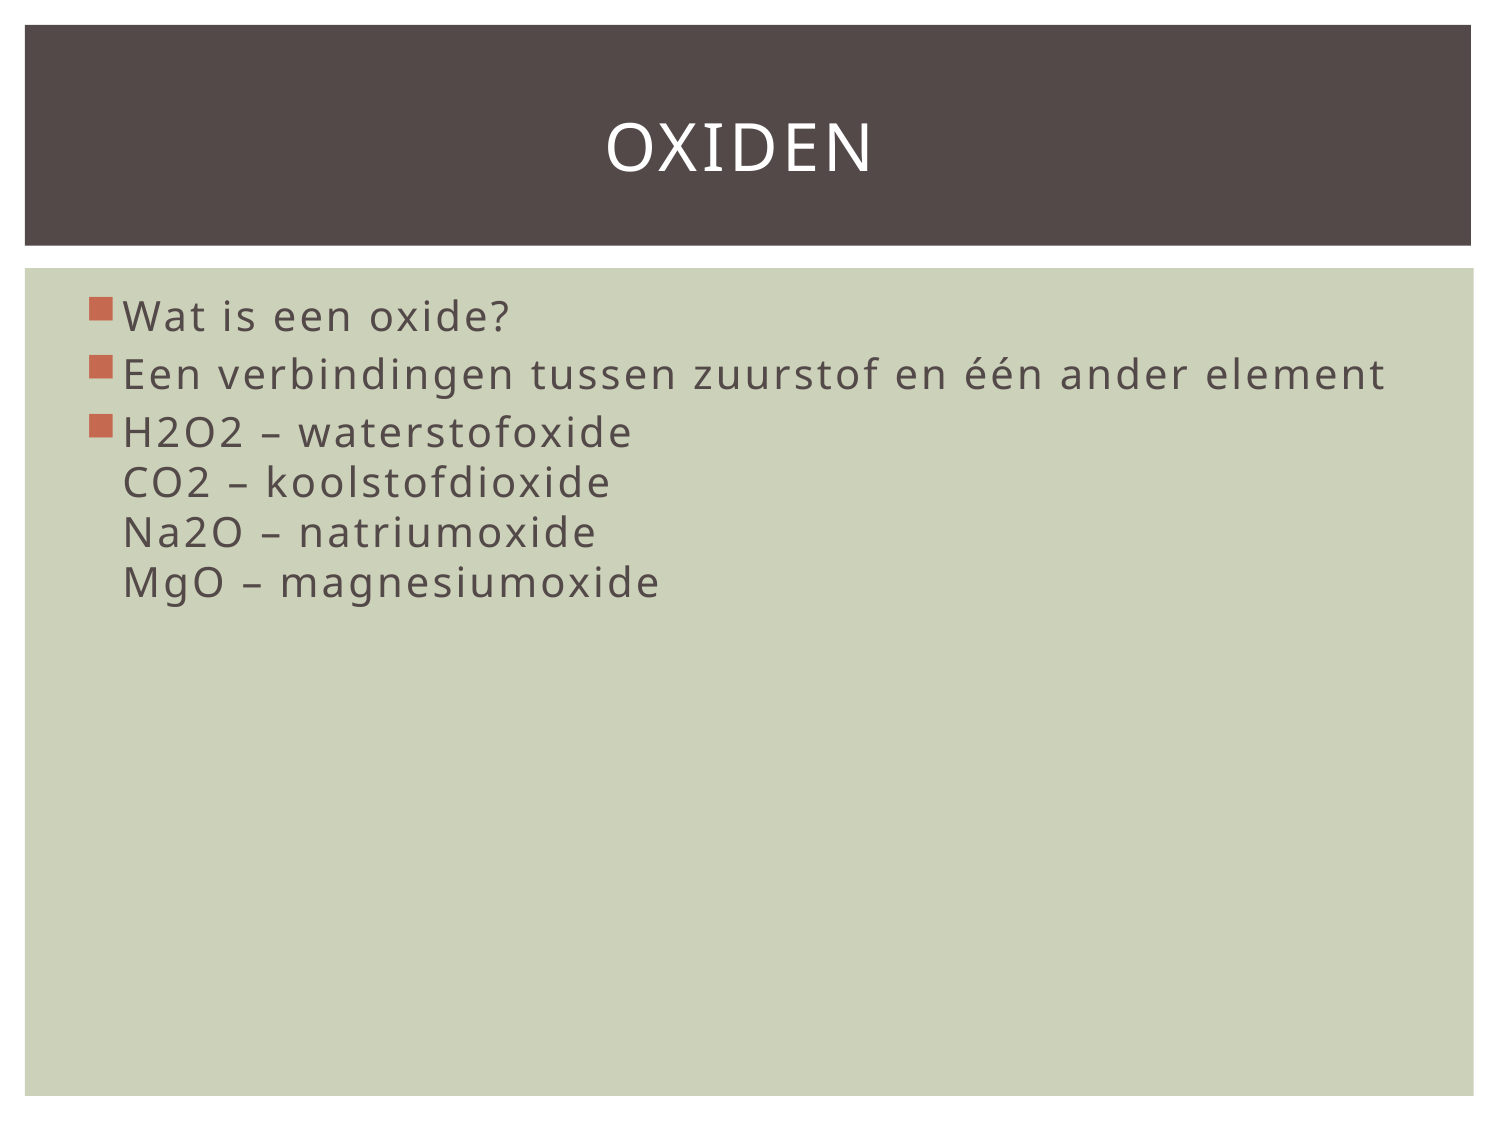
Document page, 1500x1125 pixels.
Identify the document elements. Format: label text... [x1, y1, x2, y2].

list Wat is een oxide? Een verbindingen tussen zuurstof en één ander element H2O2 – waterstofoxide CO2 – koolstofdioxide Na2O – natriumoxide MgO – magnesiumoxide [62, 281, 1442, 1005]
title Oxiden [62, 58, 1438, 232]
